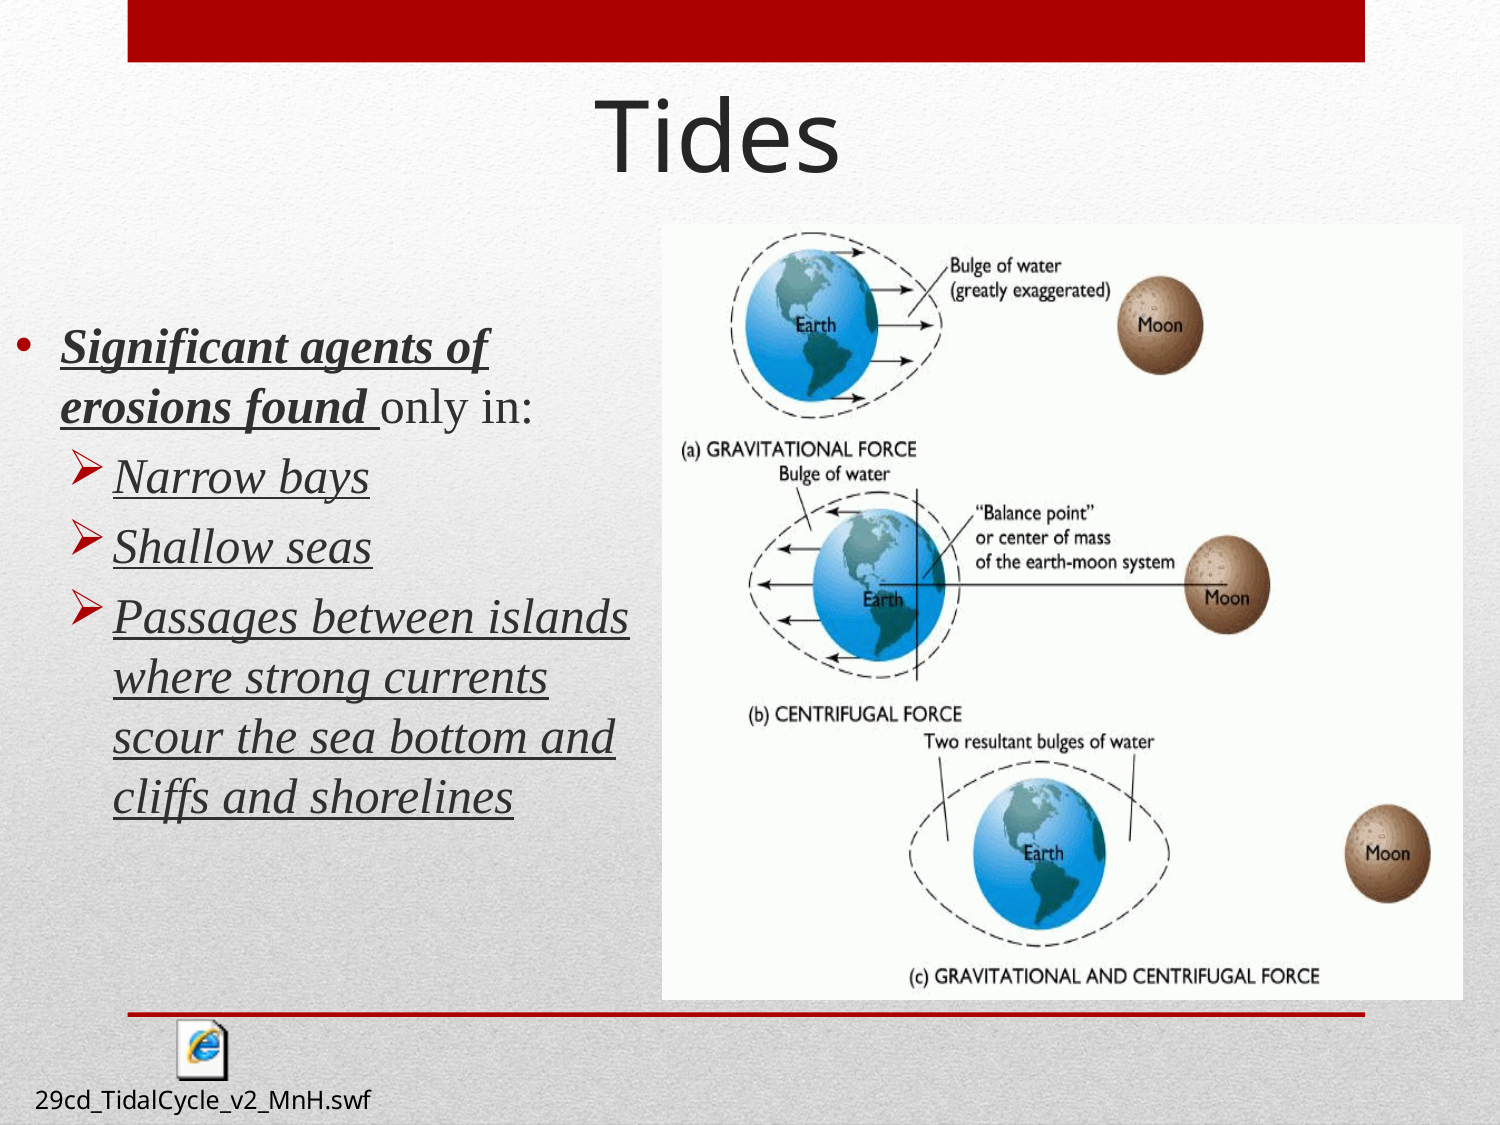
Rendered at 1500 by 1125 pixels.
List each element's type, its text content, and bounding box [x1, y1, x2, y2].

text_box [0, 1011, 407, 1125]
picture [661, 224, 1464, 1001]
title Tides [150, 12, 1288, 200]
list Significant agents of erosions found only in: Narrow bays Shallow seas Passages between islands where strong currents scour the sea bottom and cliffs and shorelines [0, 224, 661, 913]
